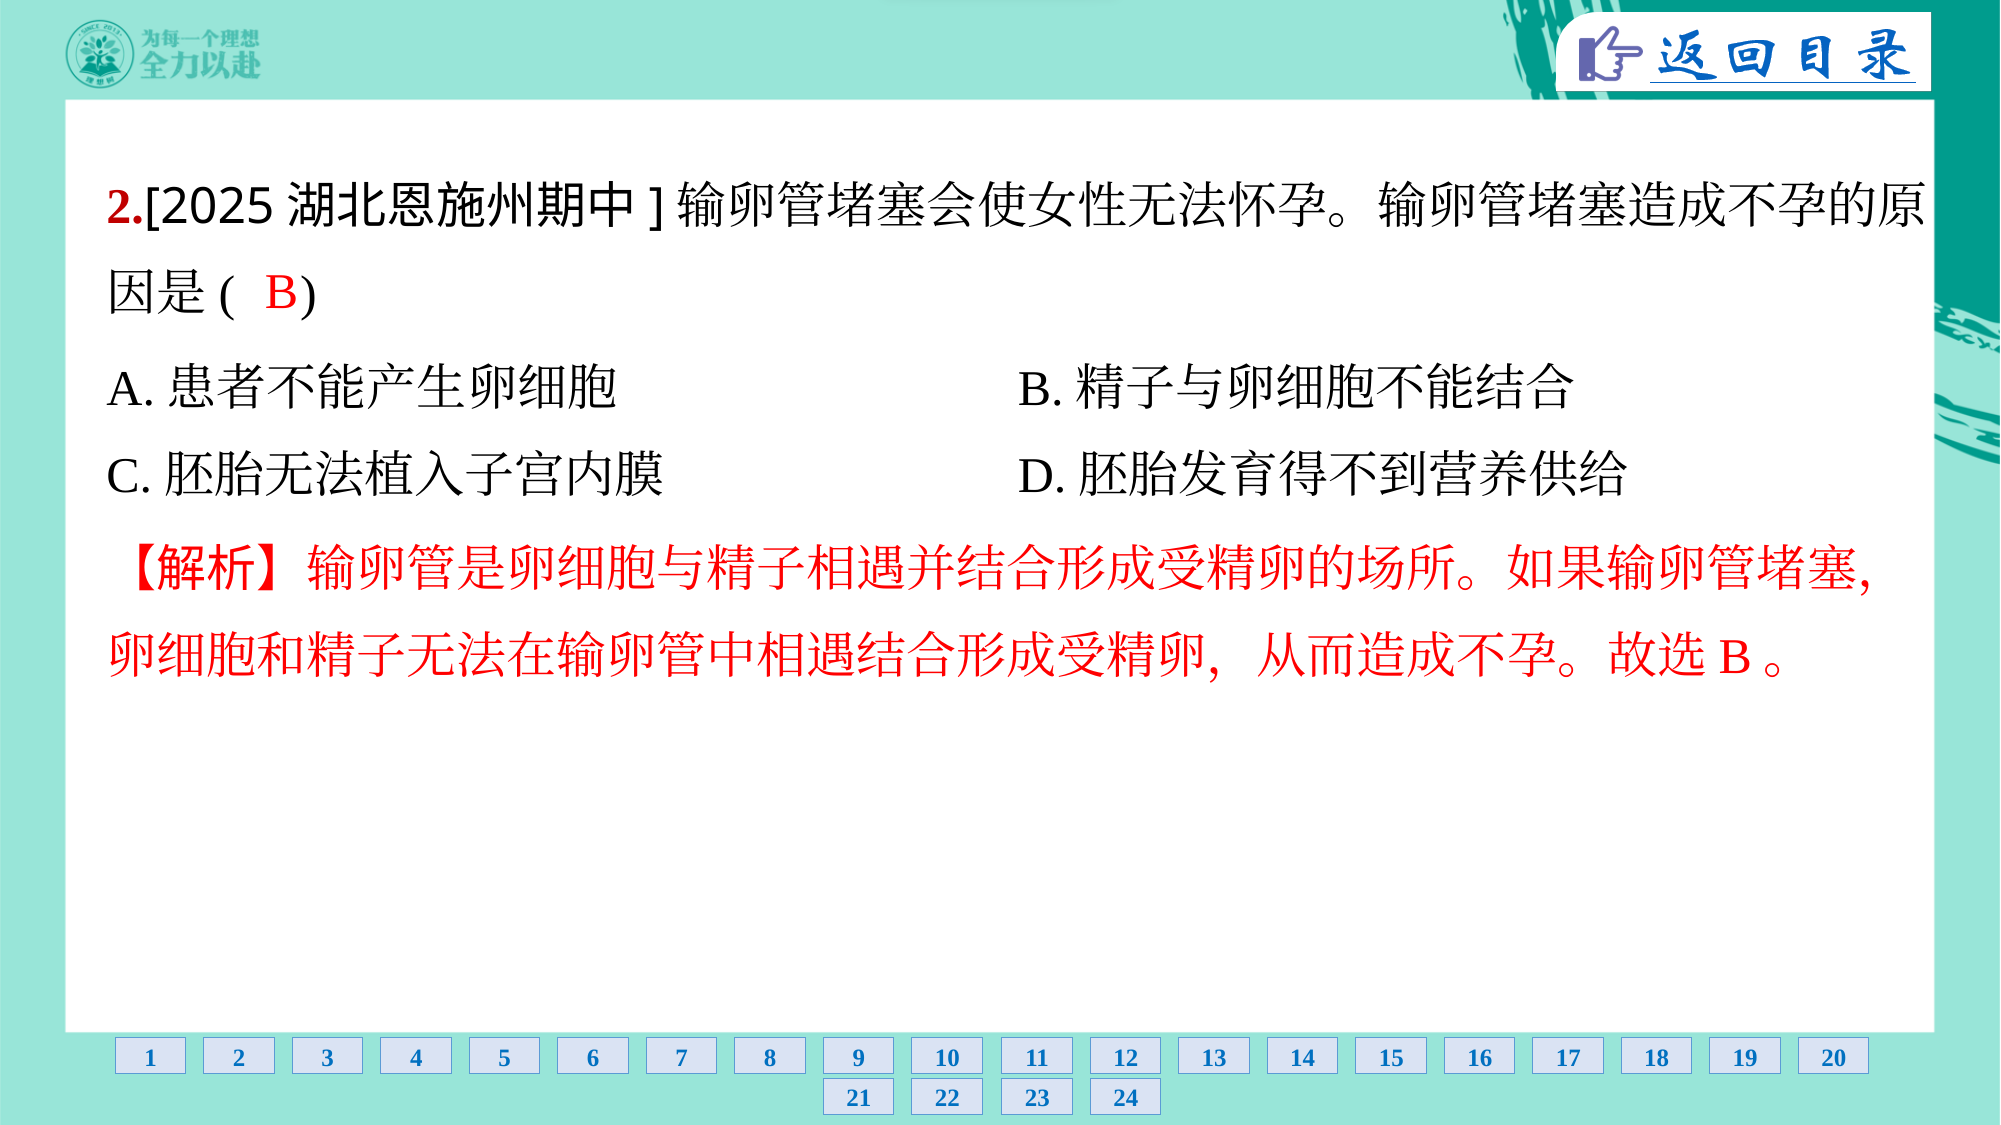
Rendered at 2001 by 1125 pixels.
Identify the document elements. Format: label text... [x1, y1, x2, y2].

text_box A.患者不能产生卵细胞 B.精子与卵细胞不能结合 C.胚胎无法植入子宫内膜 D.胚胎发育得不到营养供给 [106, 323, 1895, 493]
text_box 【解析】输卵管是卵细胞与精子相遇并结合形成受精卵的场所。如果输卵管堵塞， 卵细胞和精子无法在输卵管中相遇结合形成受精卵，从而造成不孕。故选B。 [106, 504, 1895, 674]
text_box B [246, 231, 317, 310]
text_box 2.[2025湖北恩施州期中]输卵管堵塞会使女性无法怀孕。输卵管堵塞造成不孕的原 因是( ) [106, 141, 1895, 312]
picture [0, 0, 2000, 1125]
